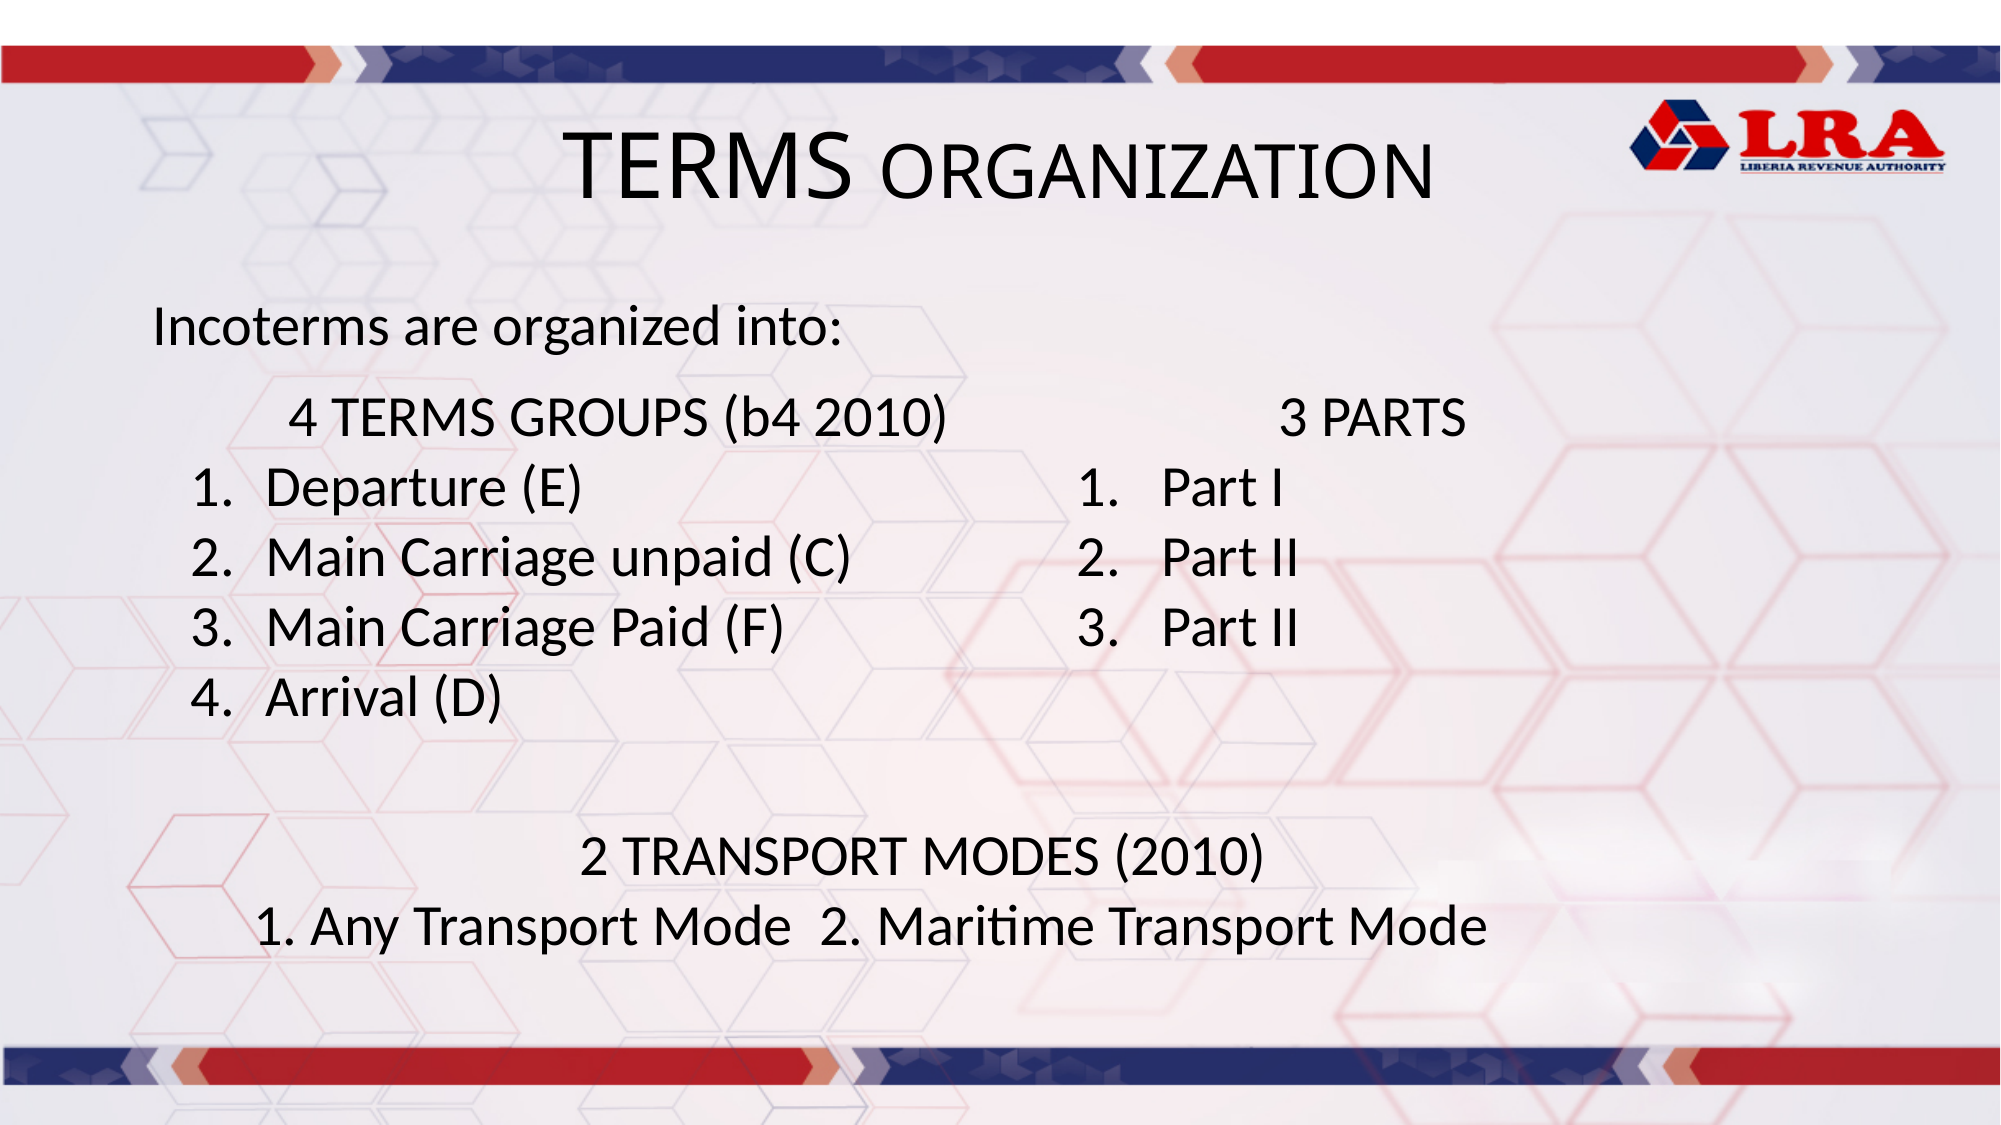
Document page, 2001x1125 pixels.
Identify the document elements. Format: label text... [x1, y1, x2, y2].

list Incoterms are organized into: [137, 287, 1863, 1082]
title TERMS ORGANIZATION [137, 59, 1863, 278]
text_box 2 TRANSPORT MODES (2010) 1. Any Transport Mode 2. Maritime Transport Mode [238, 810, 1608, 965]
text_box 4 TERMS GROUPS (b4 2010) Departure (E) Main Carriage unpaid (C) Main Carriage Paid (F) Arrival (D) [175, 370, 983, 736]
picture [0, 0, 2001, 1125]
text_box 3 PARTS Part I Part II Part II [1062, 370, 1684, 736]
